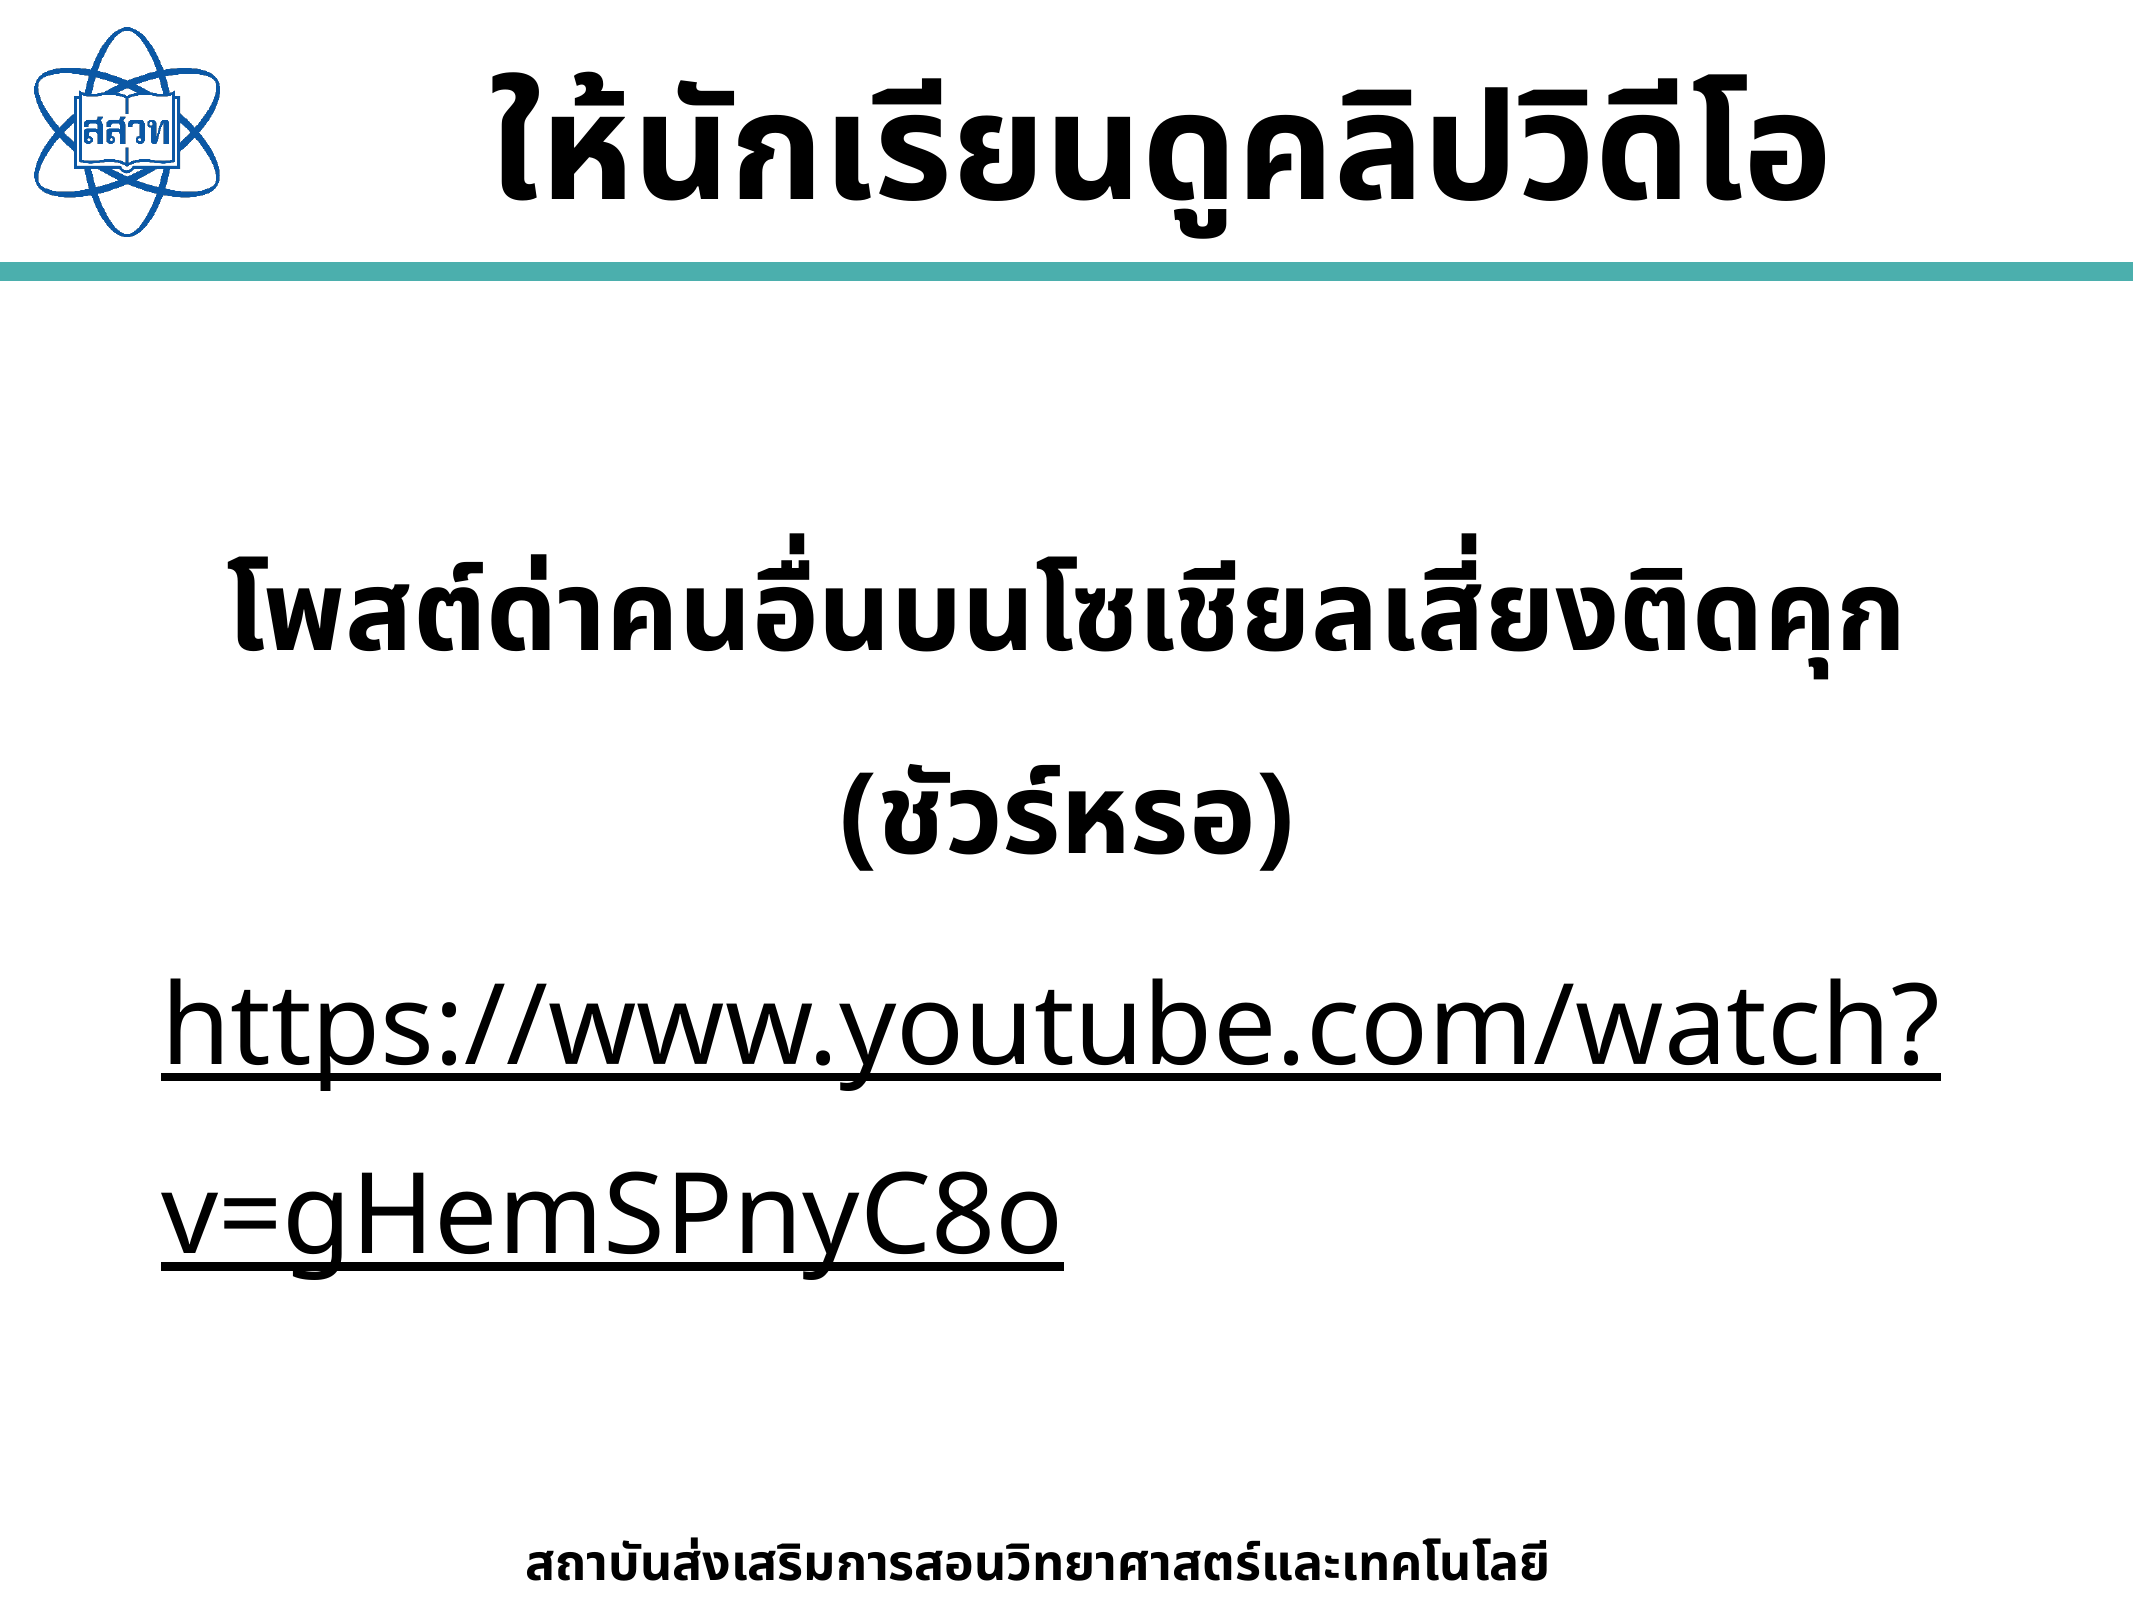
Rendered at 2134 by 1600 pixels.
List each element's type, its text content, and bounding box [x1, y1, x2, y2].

text_box ให้นักเรียนดูคลิปวิดีโอ [259, 41, 2063, 238]
text_box โพสต์ด่าคนอื่นบนโซเชียลเสี่ยงติดคุก (ชัวร์หรอ) https://www.youtube.com/watch?v=gHemSPnyC8o [152, 462, 1981, 1114]
picture [33, 27, 220, 237]
text_box สถาบันส่งเสริมการสอนวิทยาศาสตร์และเทคโนโลยี [74, 1522, 2002, 1589]
